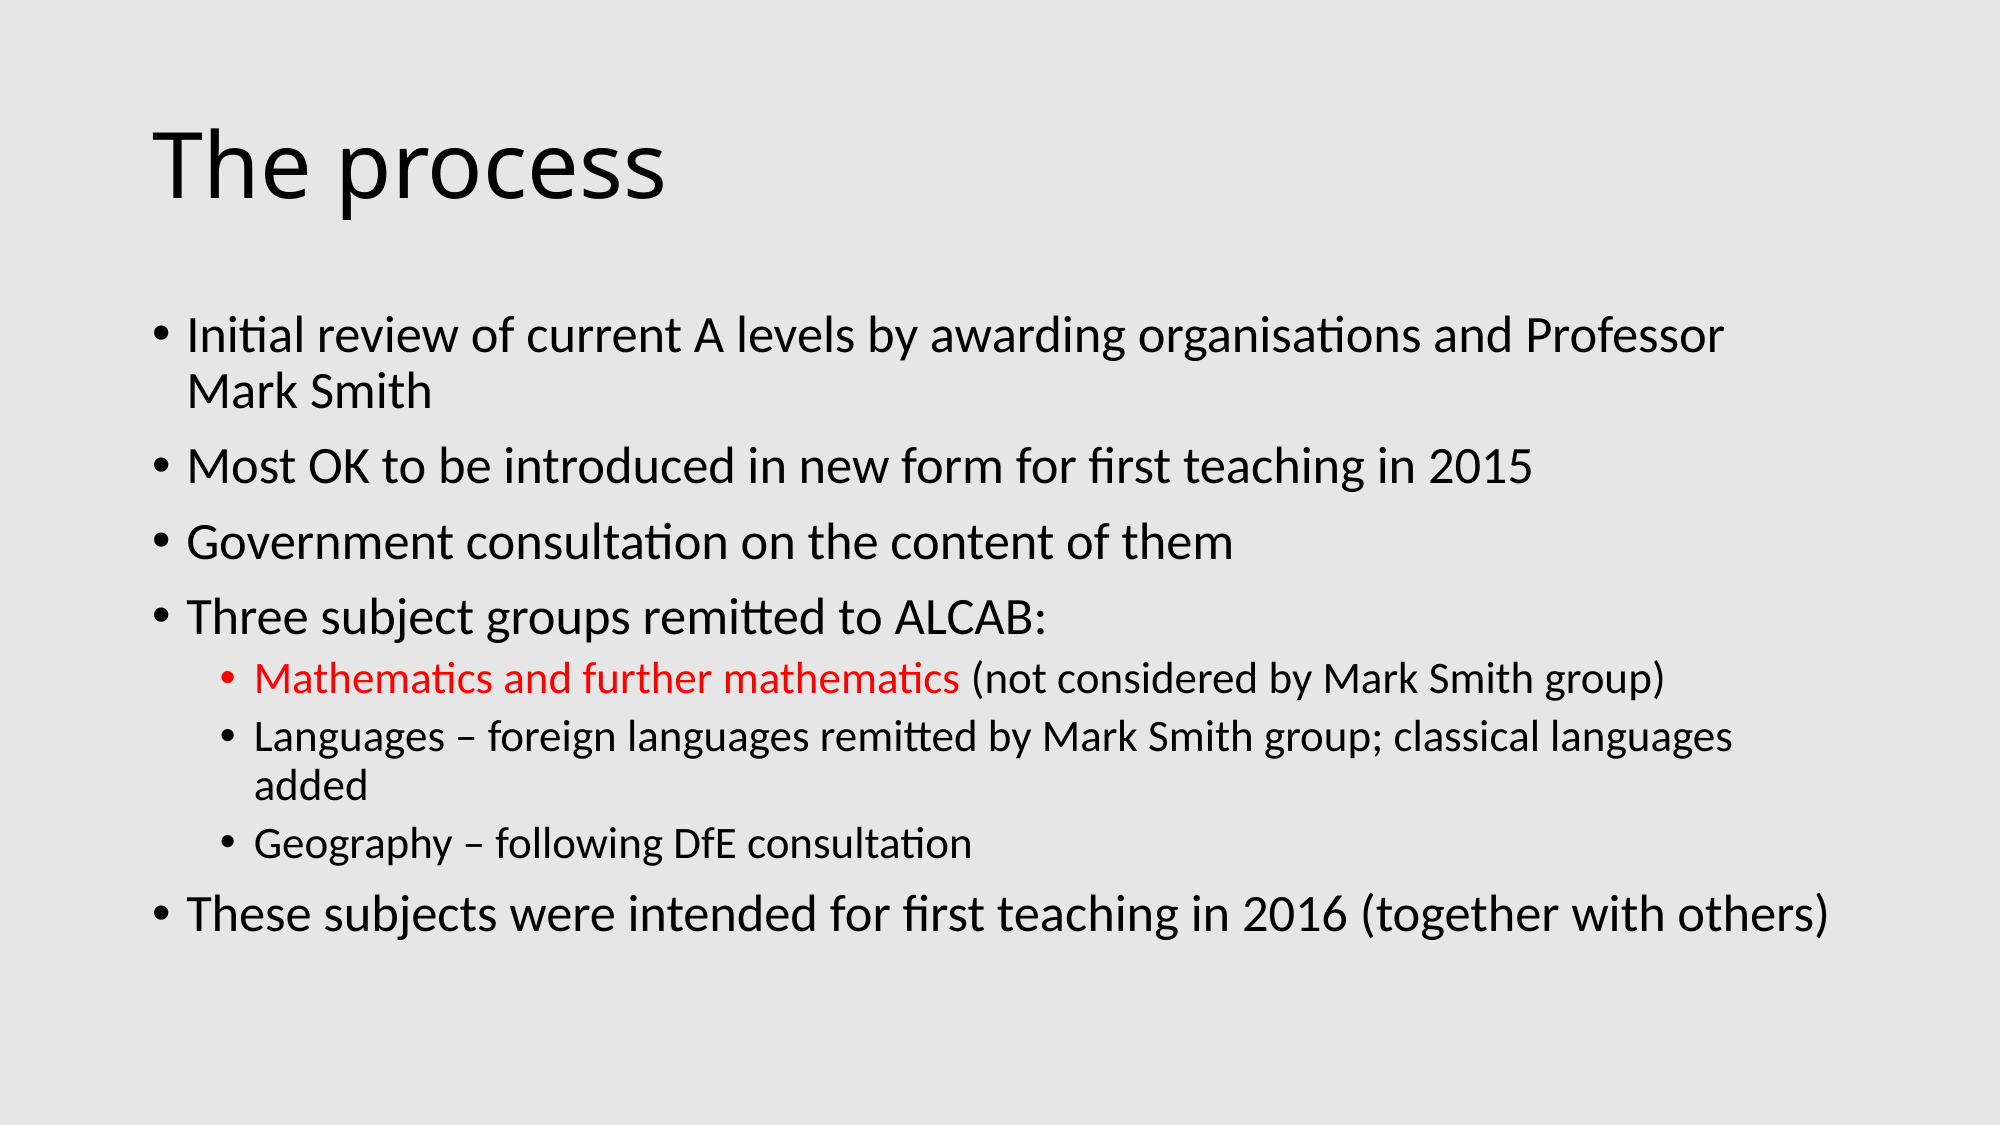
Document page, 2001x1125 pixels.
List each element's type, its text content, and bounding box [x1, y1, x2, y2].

title The process [137, 59, 1863, 278]
list Initial review of current A levels by awarding organisations and Professor Mark Smith Most OK to be introduced in new form for first teaching in 2015 Government consultation on the content of them Three subject groups remitted to ALCAB: Mathematics and further mathematics (not considered by Mark Smith group) Languages – foreign languages remitted by Mark Smith group; classical languages added Geography – following DfE consultation These subjects were intended for first teaching in 2016 (together with others) [137, 299, 1863, 1014]
